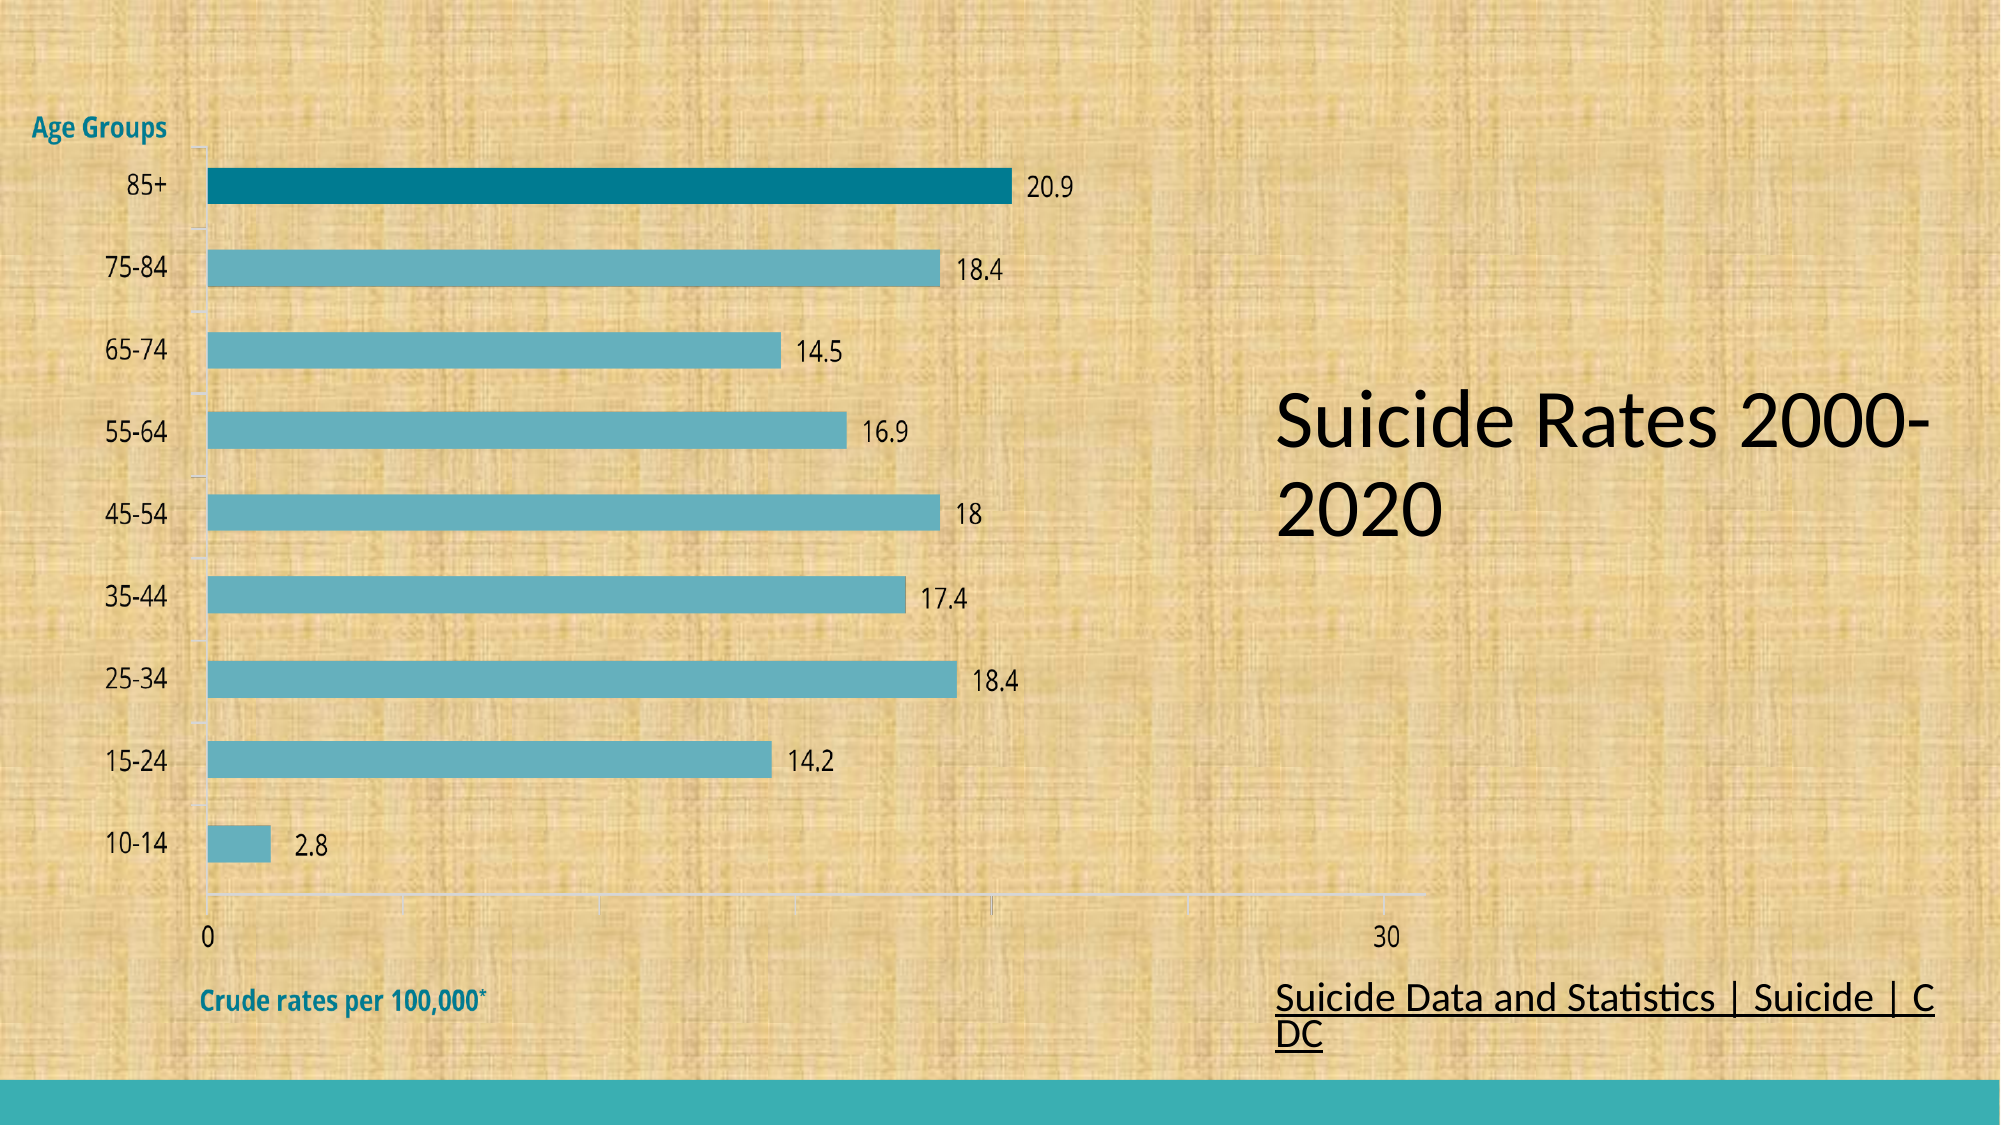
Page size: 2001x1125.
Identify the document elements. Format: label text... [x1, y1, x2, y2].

title Suicide Rates 2000-2020 [1426, 235, 1951, 563]
picture [0, 0, 2001, 1125]
list Suicide Data and Statistics | Suicide | CDC [1260, 967, 1951, 1125]
